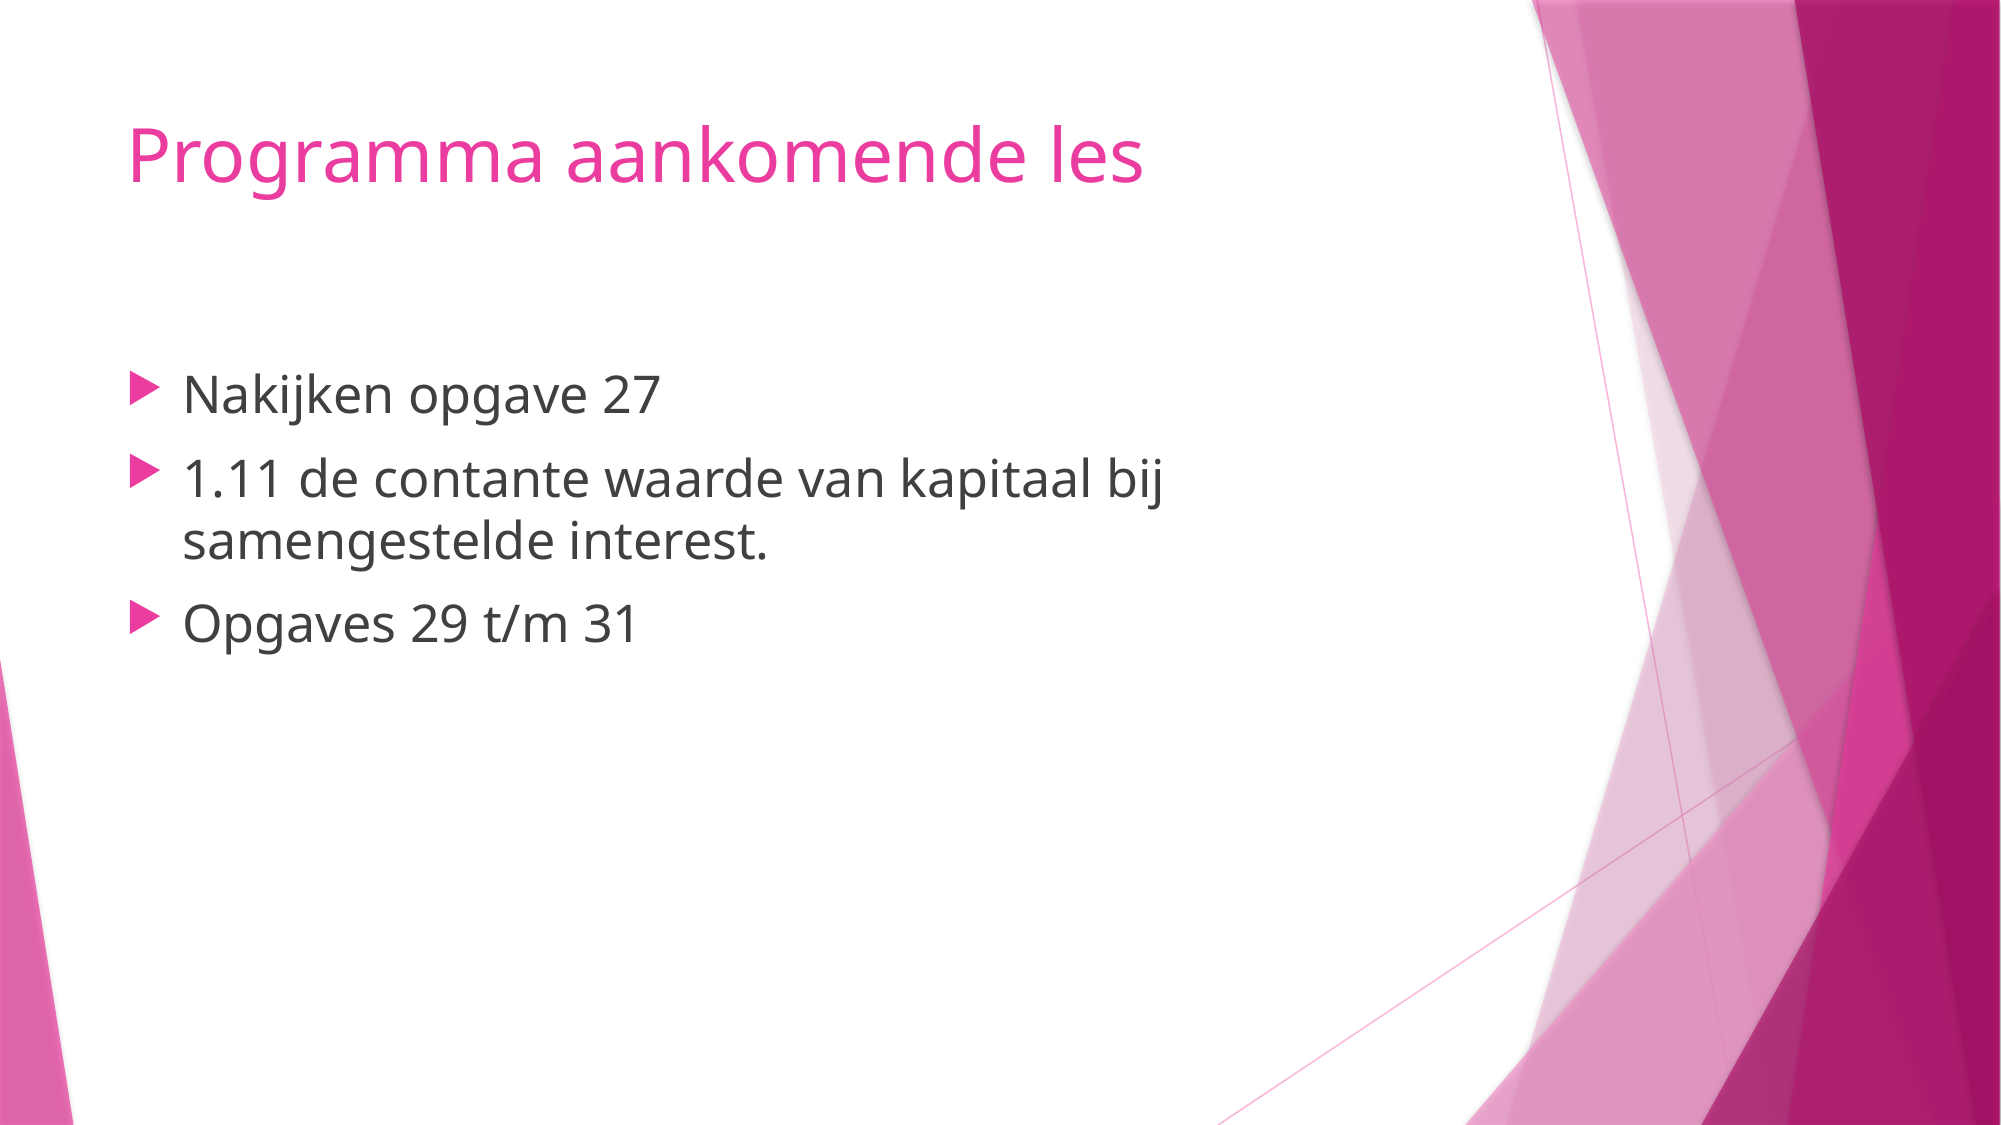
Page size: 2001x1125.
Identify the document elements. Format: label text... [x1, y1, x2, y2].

title Programma aankomende les [111, 99, 1522, 317]
list Nakijken opgave 27 1.11 de contante waarde van kapitaal bij samengestelde interest. Opgaves 29 t/m 31 [111, 354, 1522, 992]
